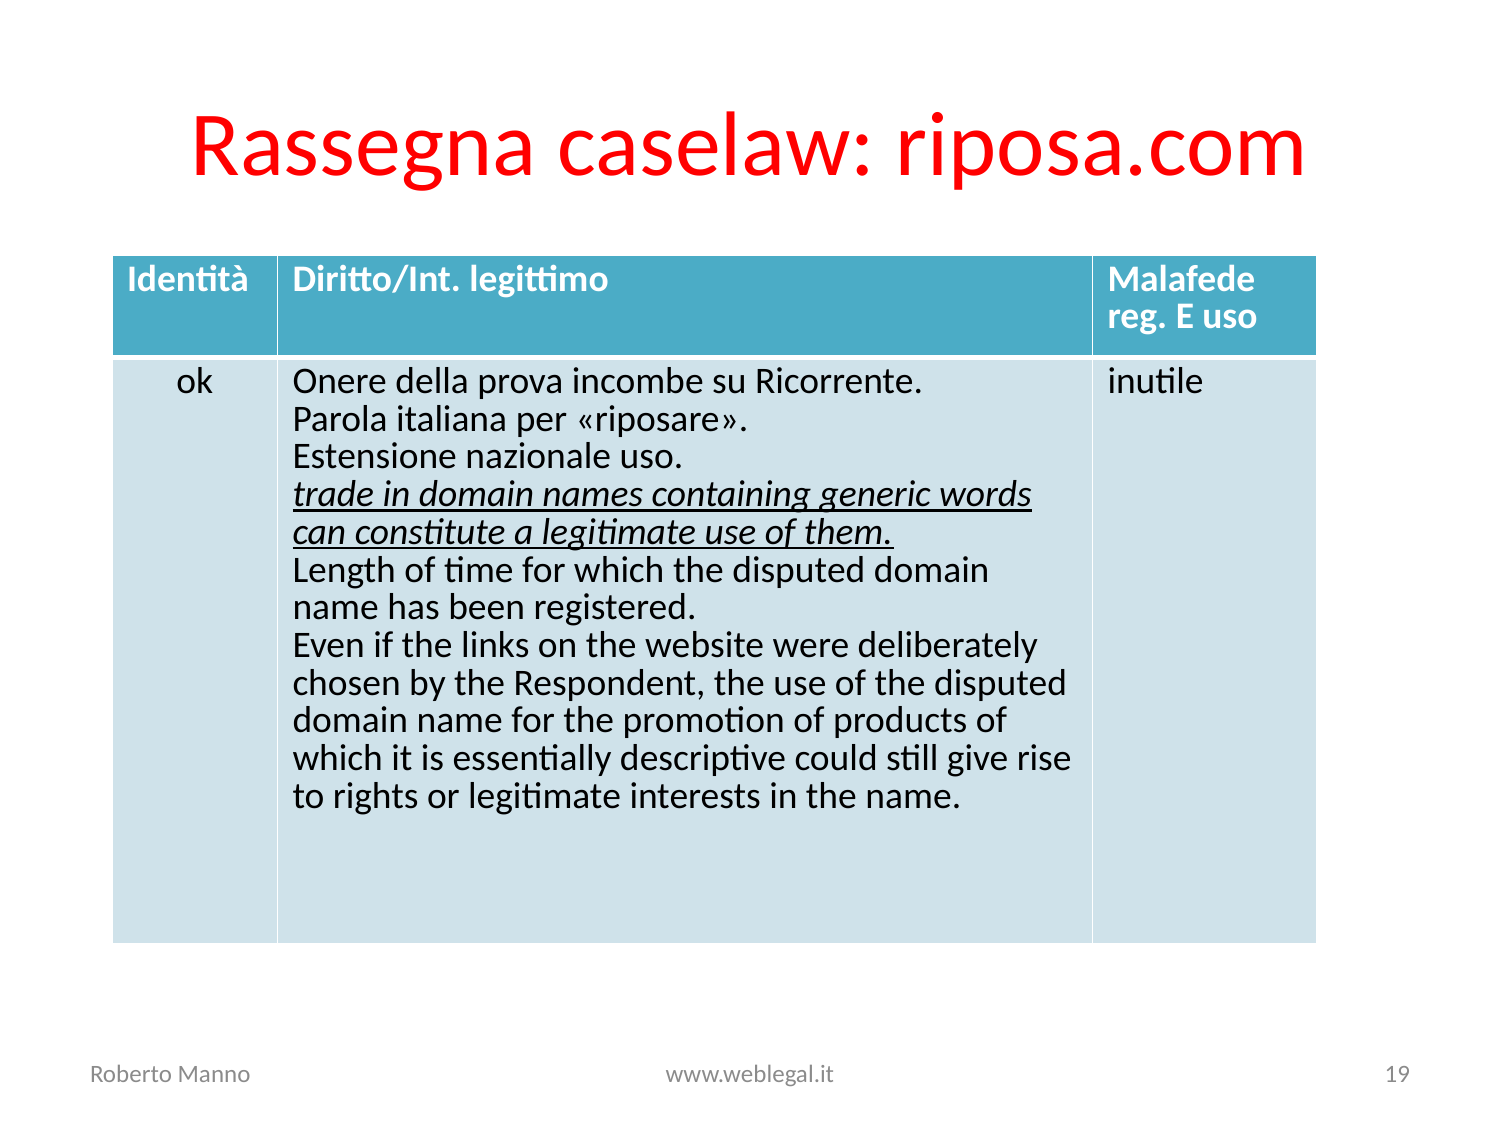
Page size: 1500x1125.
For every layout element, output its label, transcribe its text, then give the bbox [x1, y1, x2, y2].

table_header Diritto/Int. legittimo [278, 256, 1092, 355]
slide_number 19 [1074, 1042, 1425, 1103]
slide_number Roberto Manno [75, 1042, 425, 1103]
table_header Malafede reg. E uso [1093, 256, 1316, 355]
table_cell inutile [1093, 360, 1316, 943]
list [75, 208, 1425, 1005]
table_cell ok [113, 360, 277, 943]
title Rassegna caselaw: riposa.com [75, 45, 1425, 208]
table_cell Onere della prova incombe su Ricorrente. Parola italiana per «riposare». Estensione nazionale uso. trade in domain names containing generic words can constitute a legitimate use of them. Length of time for which the disputed domain name has been registered. Even if the links on the website were deliberately chosen by the Respondent, the use of the disputed domain name for the promotion of products of which it is essentially descriptive could still give rise to rights or legitimate interests in the name. [278, 360, 1092, 943]
footer www.weblegal.it [512, 1042, 988, 1103]
table_header Identità [113, 256, 277, 355]
